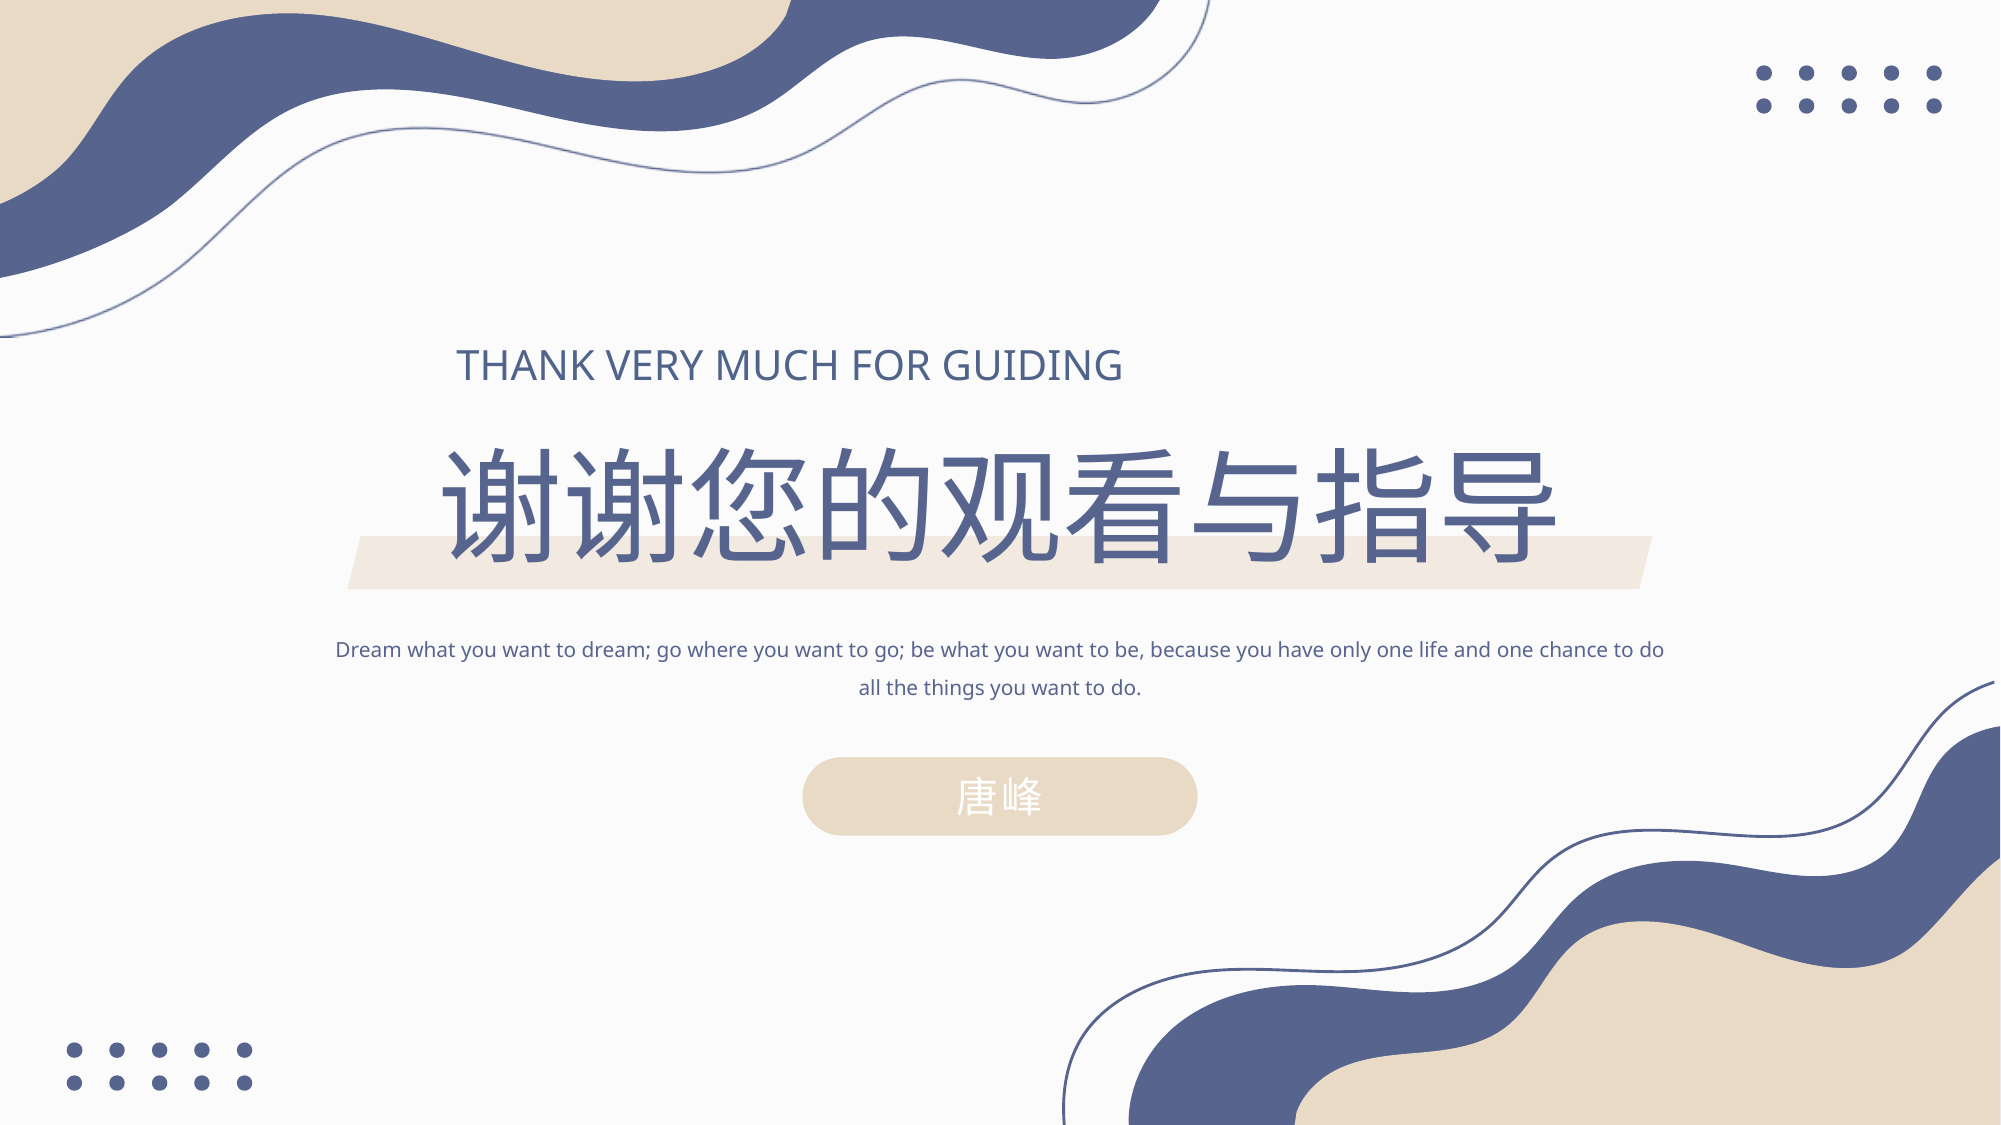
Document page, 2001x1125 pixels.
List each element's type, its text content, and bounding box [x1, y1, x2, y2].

text_box 谢谢您的观看与指导 [219, 391, 1781, 587]
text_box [802, 757, 1198, 836]
text_box [346, 587, 1641, 591]
text_box Dream what you want to dream; go where you want to go; be what you want to be, because you have only one life and one chance to do all the things you want to do. [311, 617, 1689, 707]
text_box THANK VERY MUCH FOR GUIDING [441, 331, 1559, 391]
